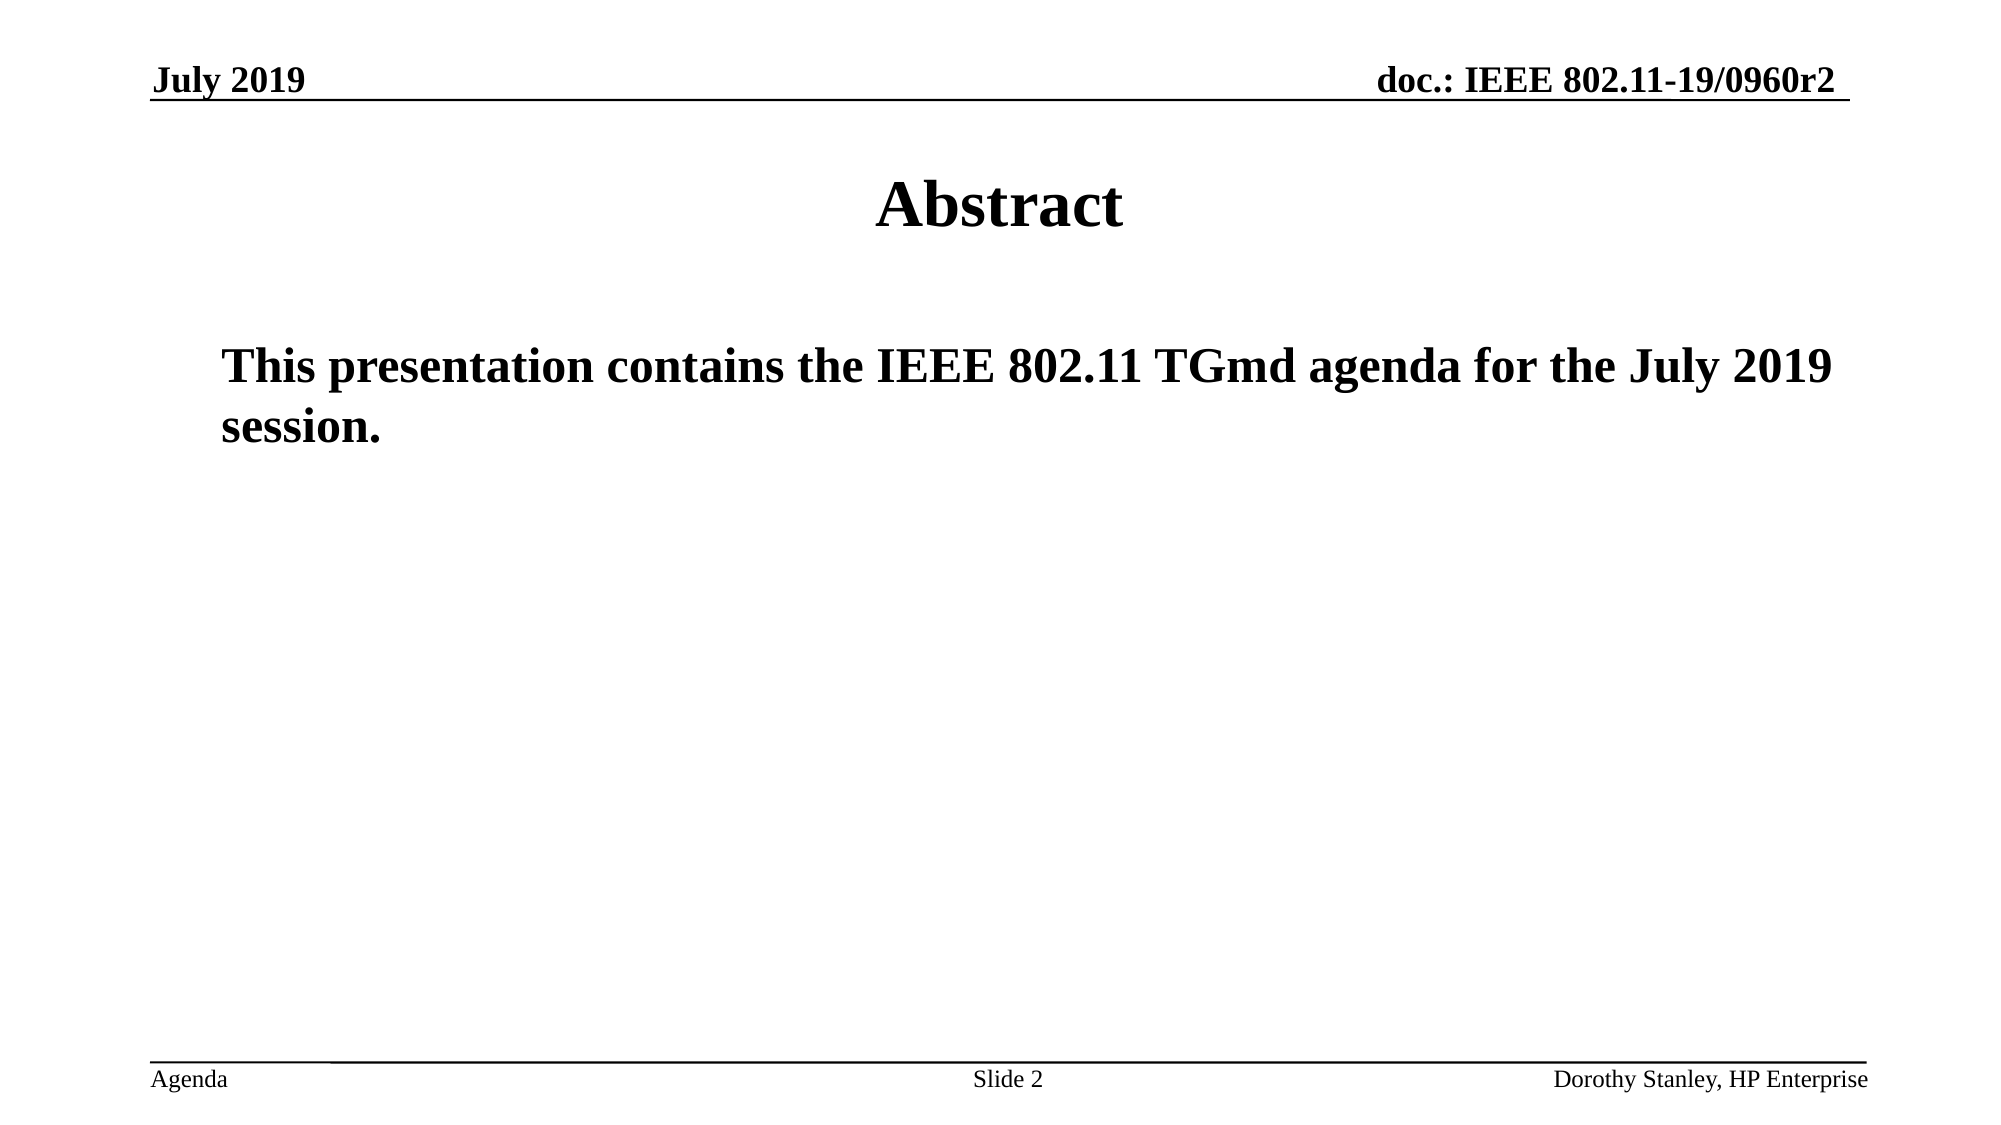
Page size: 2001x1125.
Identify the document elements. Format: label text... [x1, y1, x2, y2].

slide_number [152, 54, 567, 100]
footer Dorothy Stanley, HP Enterprise [1549, 1062, 1869, 1093]
slide_number Slide 2 [972, 1062, 1044, 1093]
list This presentation contains the IEEE 802.11 TGmd agenda for the July 2019 session. [150, 324, 1850, 1000]
title Abstract [150, 112, 1850, 288]
